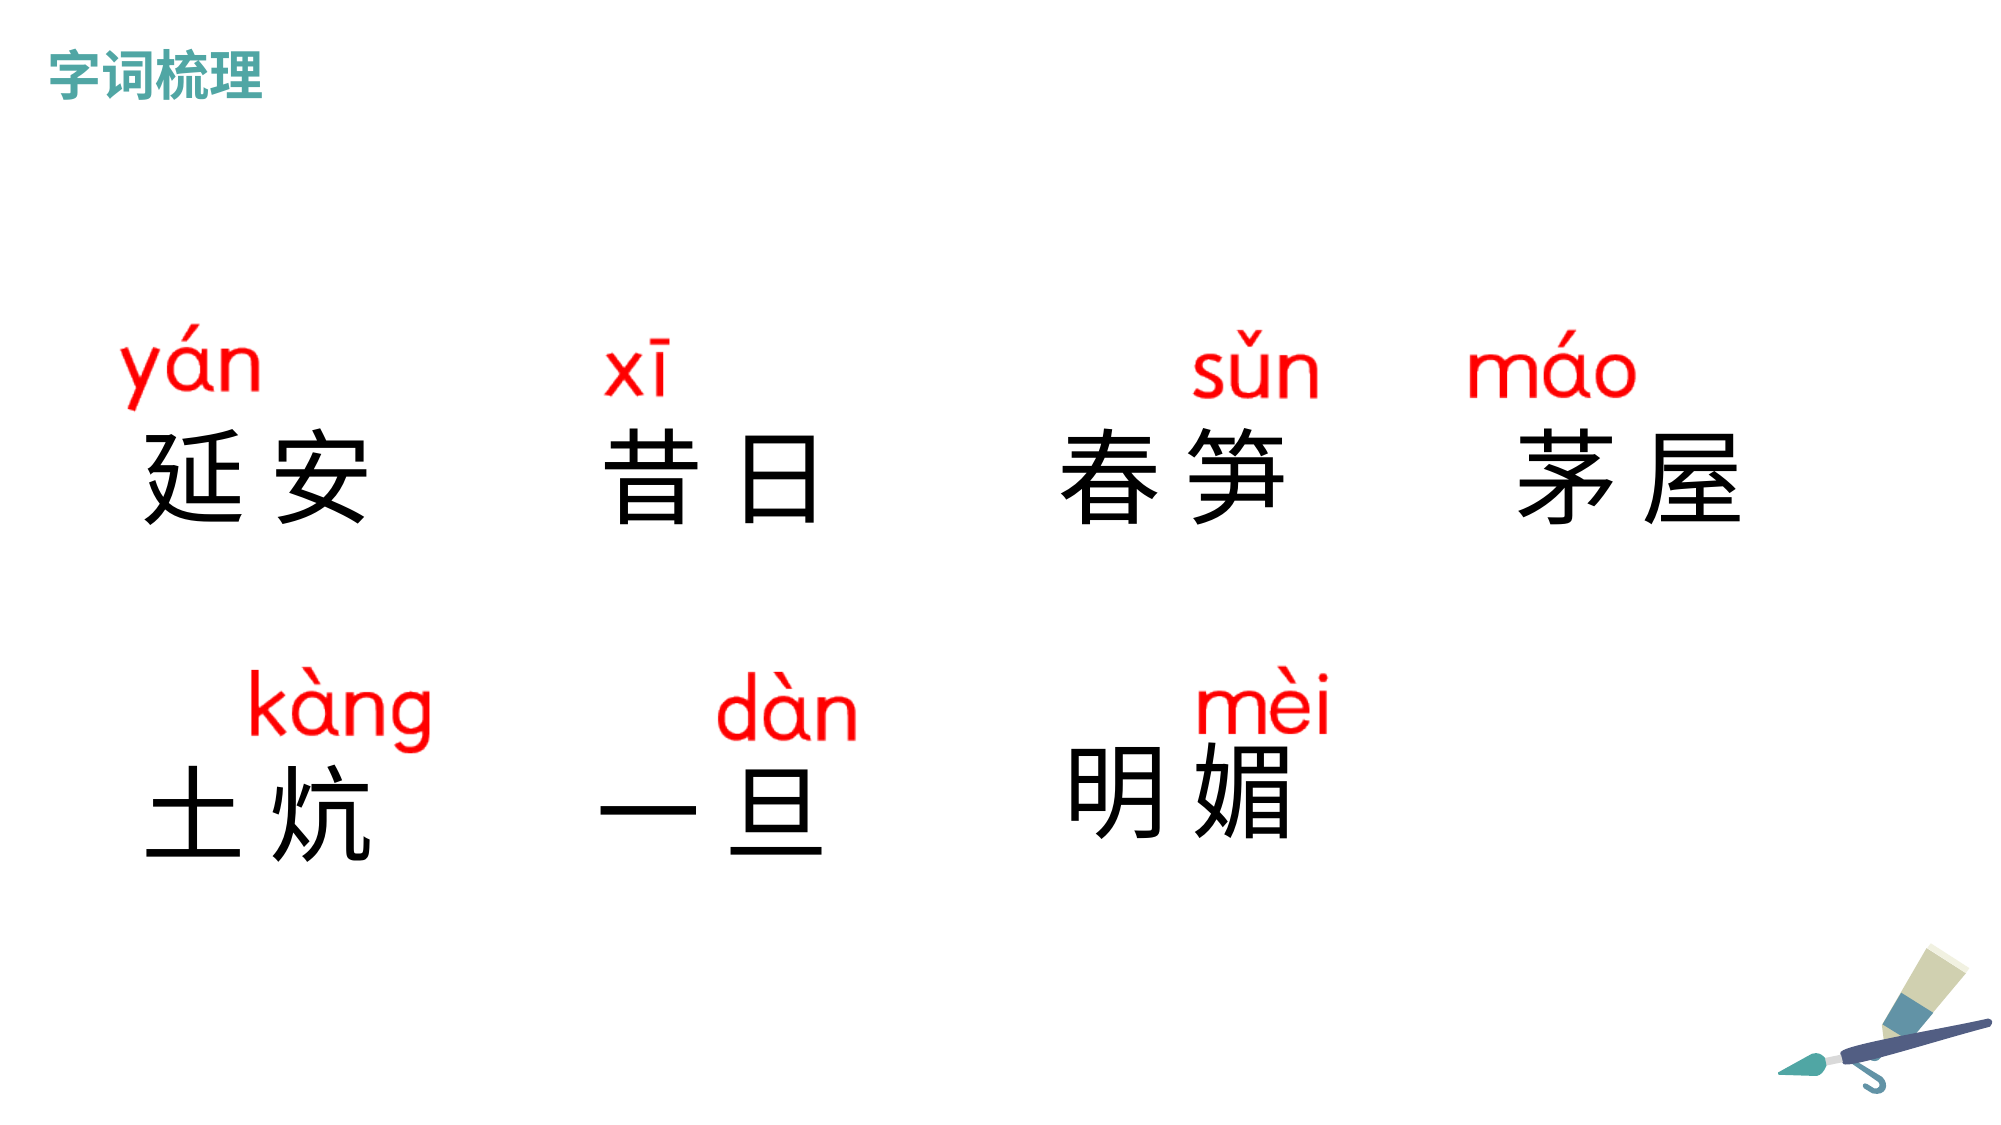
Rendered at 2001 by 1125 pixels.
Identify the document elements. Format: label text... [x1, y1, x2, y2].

picture [1462, 326, 1638, 408]
text_box 明 媚 [1049, 719, 1311, 859]
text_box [1811, 945, 1974, 1125]
picture [591, 322, 678, 423]
text_box 春 笋 [1042, 404, 1304, 545]
text_box 茅 屋 [1499, 404, 1761, 545]
text_box 土 炕 [126, 741, 389, 882]
picture [715, 664, 869, 748]
picture [112, 322, 293, 420]
text_box 延 安 [126, 404, 389, 545]
picture [1172, 645, 1365, 769]
text_box 昔 日 [585, 404, 847, 545]
text_box 字词梳理 [32, 33, 347, 114]
picture [231, 651, 441, 757]
picture [1183, 322, 1329, 412]
text_box 一 旦 [581, 739, 844, 880]
